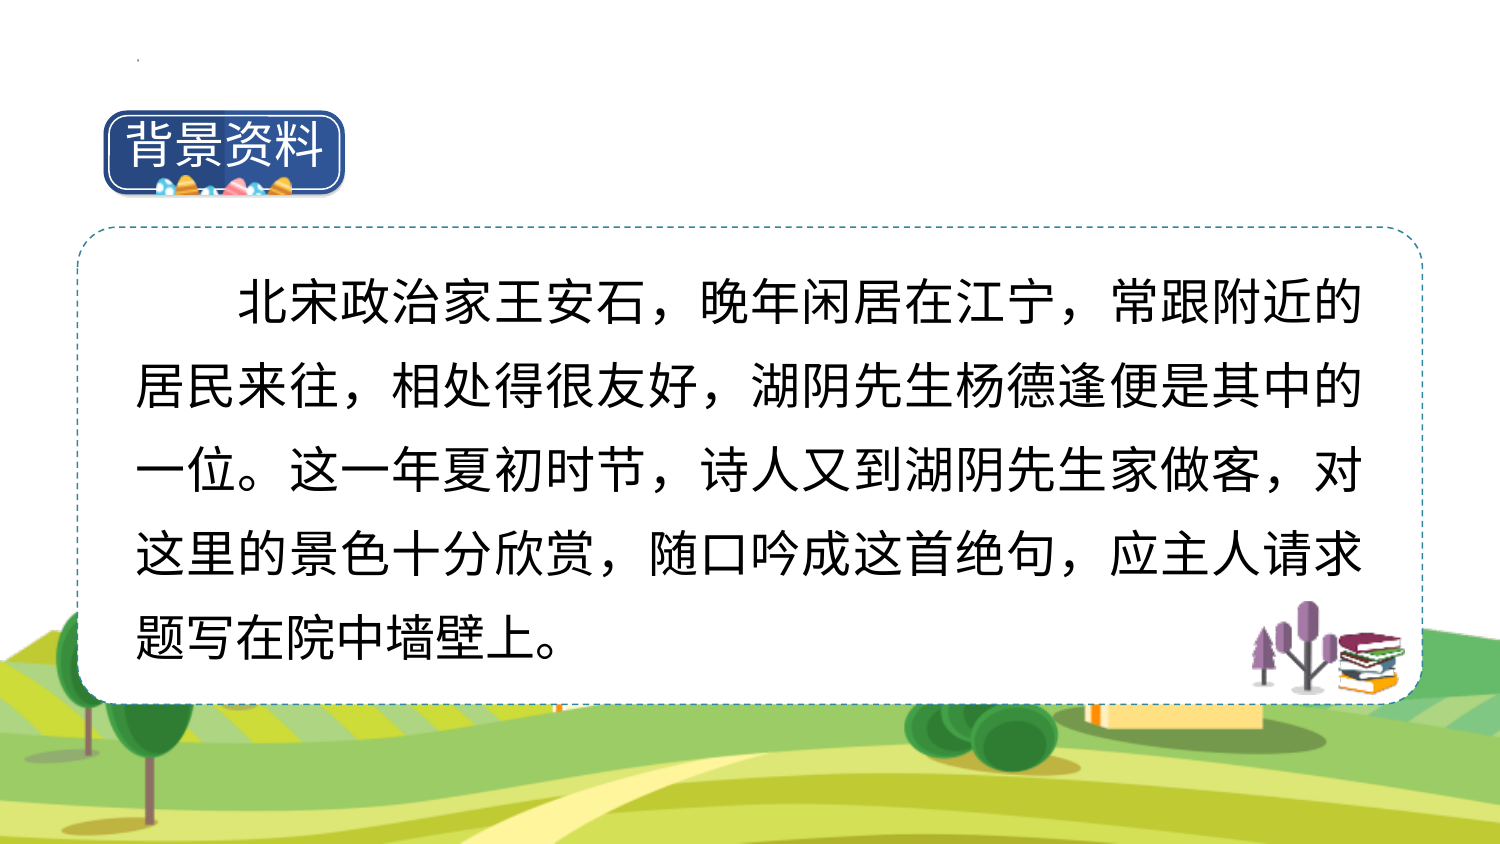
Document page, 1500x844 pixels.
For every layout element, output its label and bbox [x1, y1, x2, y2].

picture [0, 601, 1500, 844]
text_box [77, 227, 1423, 705]
text_box [103, 106, 345, 195]
